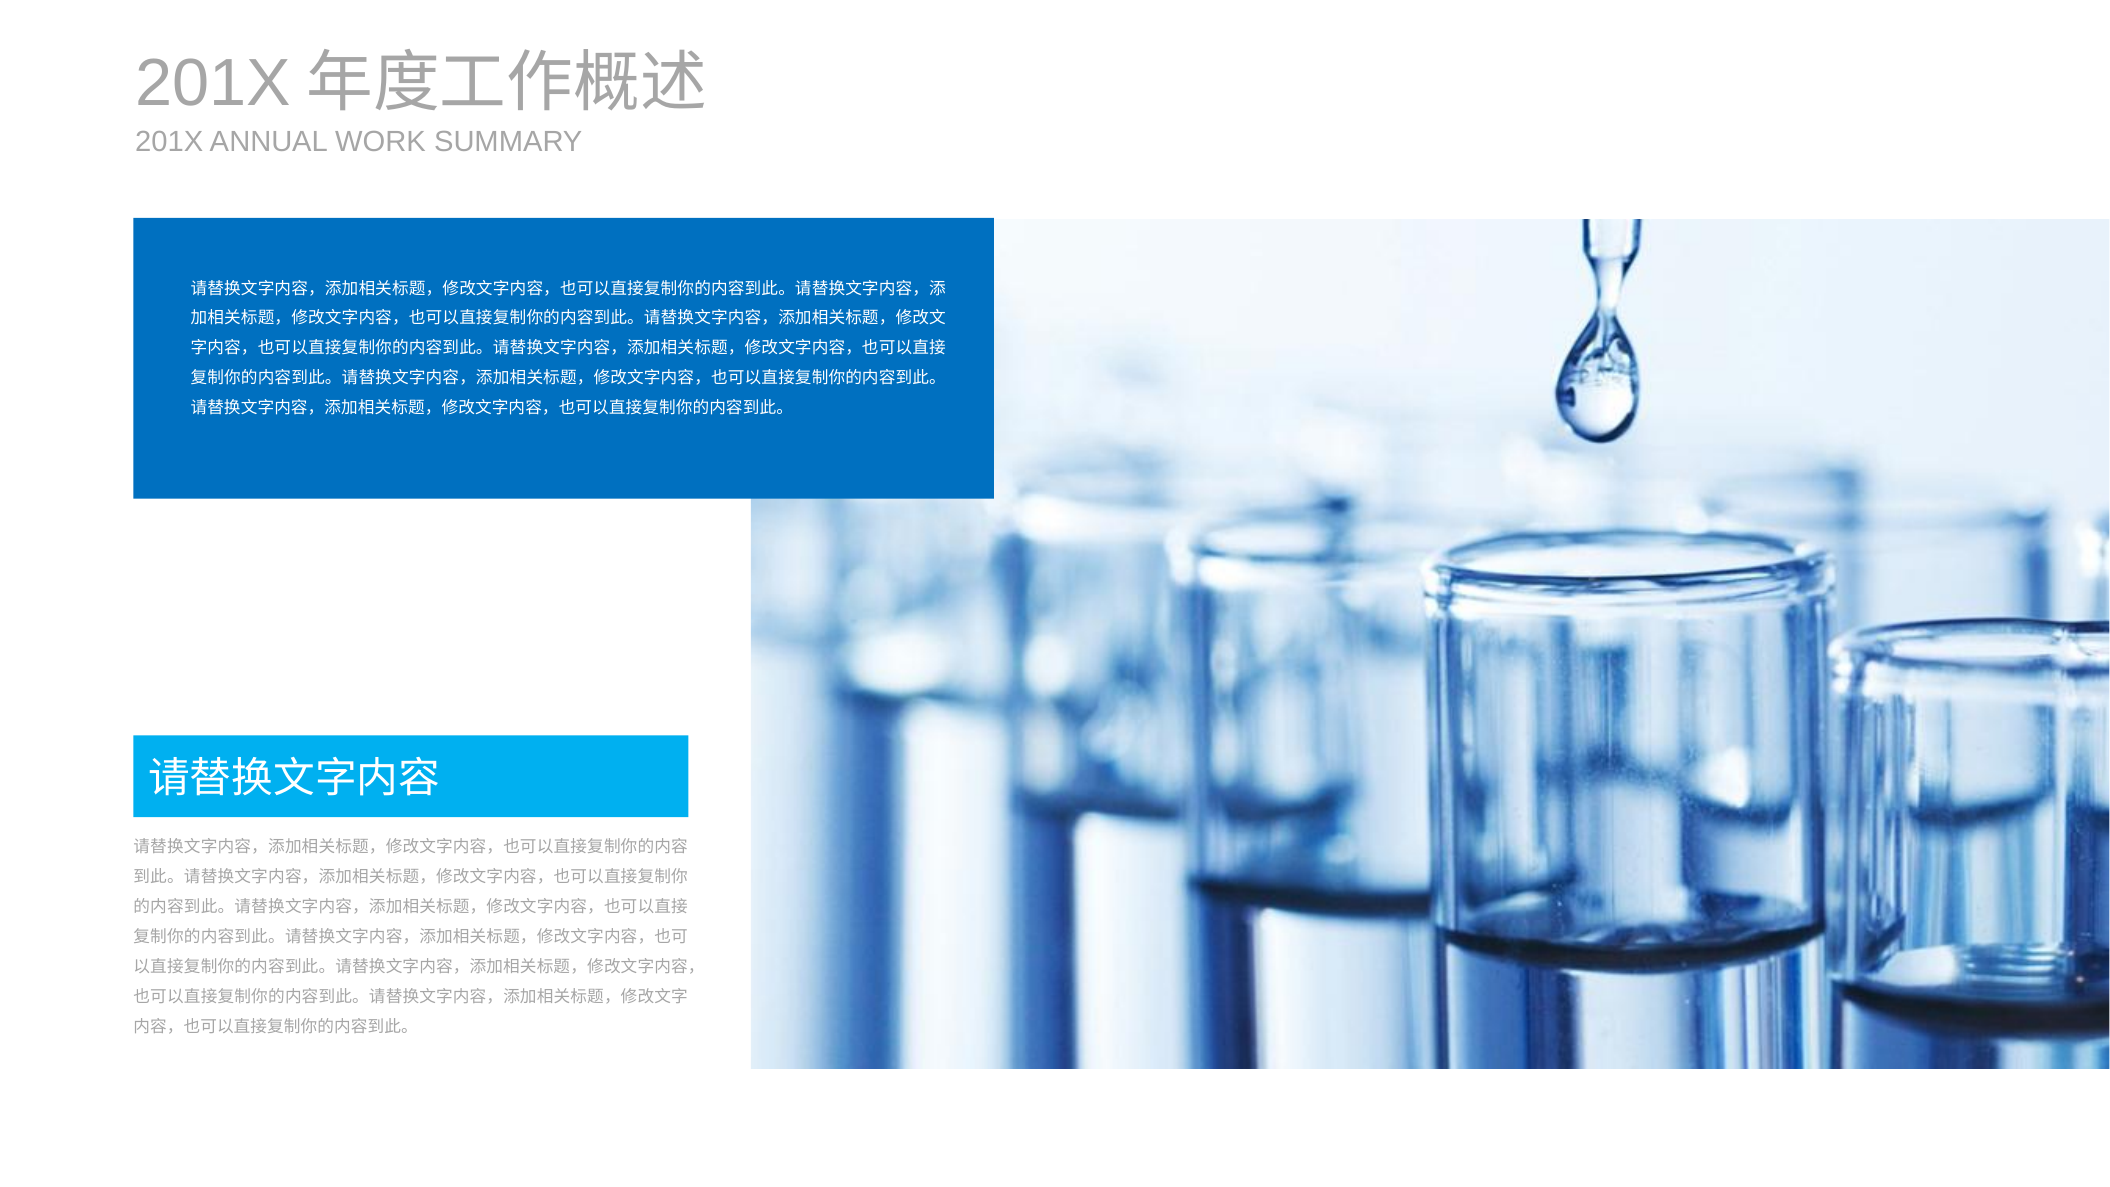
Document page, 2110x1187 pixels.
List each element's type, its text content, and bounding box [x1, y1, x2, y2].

text_box [750, 218, 2110, 1069]
text_box 请替换文字内容 [132, 734, 689, 818]
text_box 201X ANNUAL WORK SUMMARY [135, 122, 596, 158]
text_box 201X年度工作概述 [135, 38, 783, 119]
text_box [132, 217, 995, 500]
text_box 请替换文字内容，添加相关标题，修改文字内容，也可以直接复制你的内容到此。请替换文字内容，添加相关标题，修改文字内容，也可以直接复制你的内容到此。请替换文字内容，添加相关标题，修改文字内容，也可以直接复制你的内容到此。请替换文字内容，添加相关标题，修改文字内容，也可以直接复制你的内容到此。请替换文字内容，添加相关标题，修改文字内容，也可以直接复制你的内容到此。请替换文字内容，添加相关标题，修改文字内容，也可以直接复制你的内容到此。 [190, 267, 947, 418]
text_box 请替换文字内容，添加相关标题，修改文字内容，也可以直接复制你的内容到此。请替换文字内容，添加相关标题，修改文字内容，也可以直接复制你的内容到此。请替换文字内容，添加相关标题，修改文字内容，也可以直接复制你的内容到此。请替换文字内容，添加相关标题，修改文字内容，也可以直接复制你的内容到此。请替换文字内容，添加相关标题，修改文字内容，也可以直接复制你的内容到此。请替换文字内容，添加相关标题，修改文字内容，也可以直接复制你的内容到此。 [133, 825, 689, 1036]
